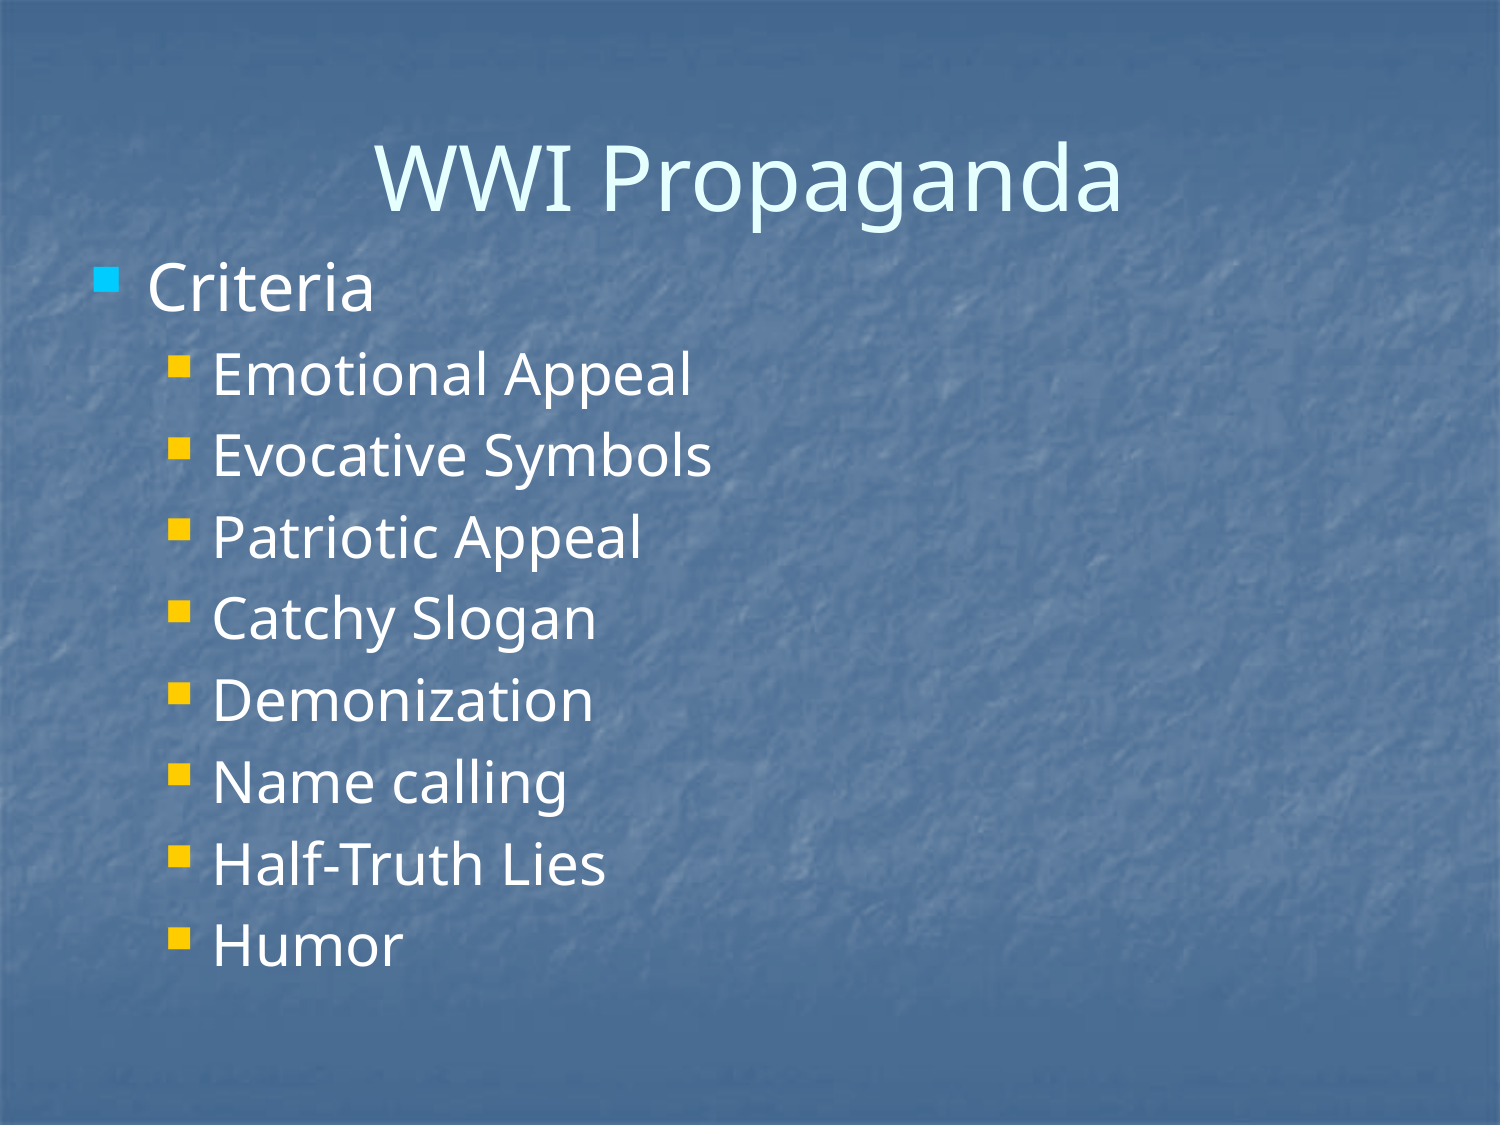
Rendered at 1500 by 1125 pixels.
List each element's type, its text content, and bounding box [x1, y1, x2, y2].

title WWI Propaganda [74, 62, 1426, 237]
list Criteria Emotional Appeal Evocative Symbols Patriotic Appeal Catchy Slogan Demonization Name calling Half-Truth Lies Humor [74, 237, 1426, 1076]
